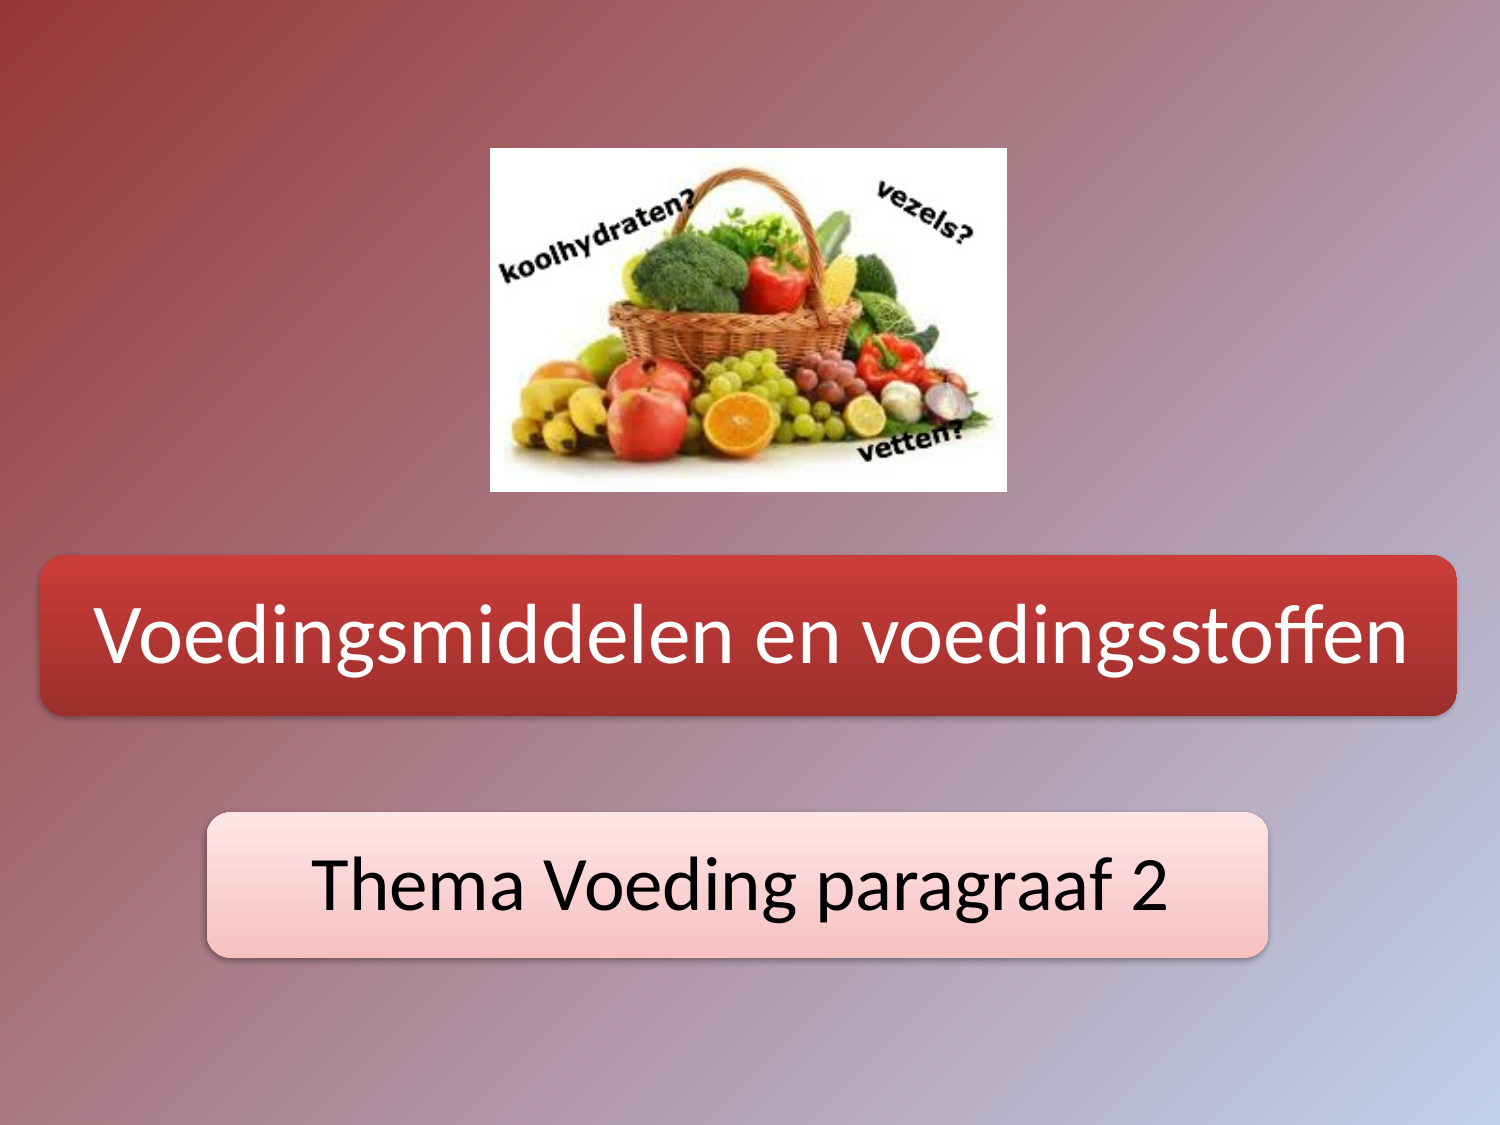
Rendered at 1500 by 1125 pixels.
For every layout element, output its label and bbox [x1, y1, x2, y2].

picture [489, 148, 1008, 492]
text_box [39, 514, 1458, 757]
text_box [206, 810, 1269, 961]
